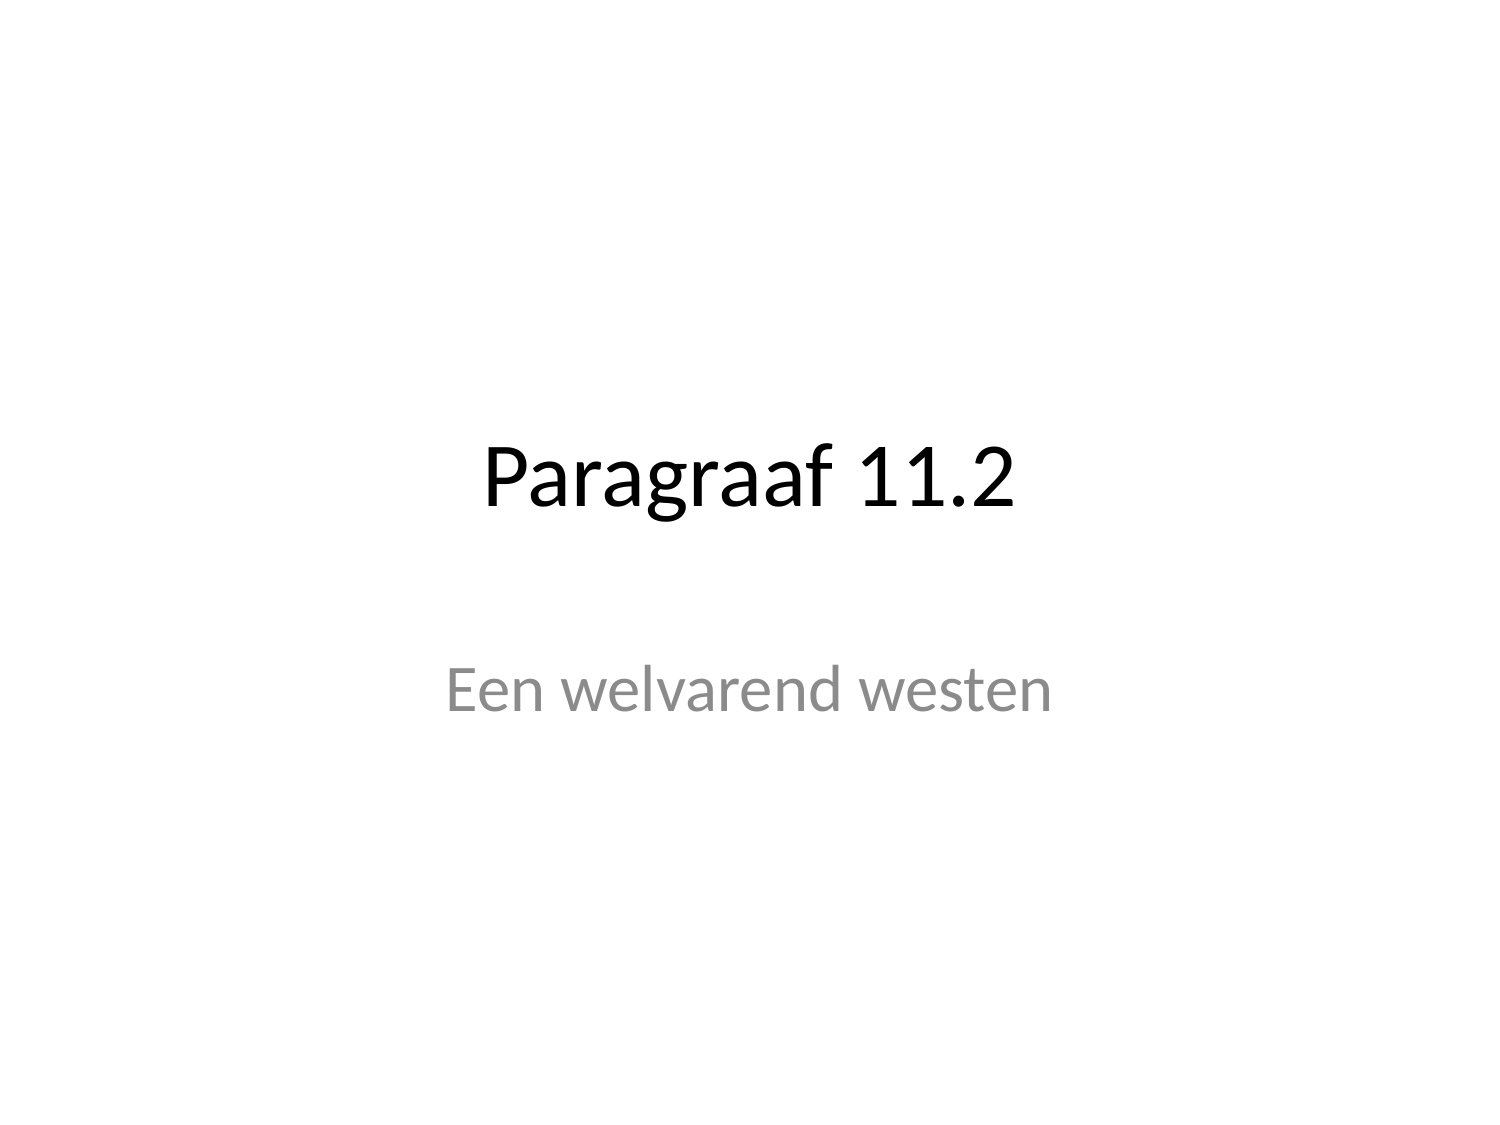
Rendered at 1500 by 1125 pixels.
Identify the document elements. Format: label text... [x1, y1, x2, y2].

subtitle Een welvarend westen [225, 637, 1275, 925]
title Paragraaf 11.2 [112, 349, 1388, 591]
